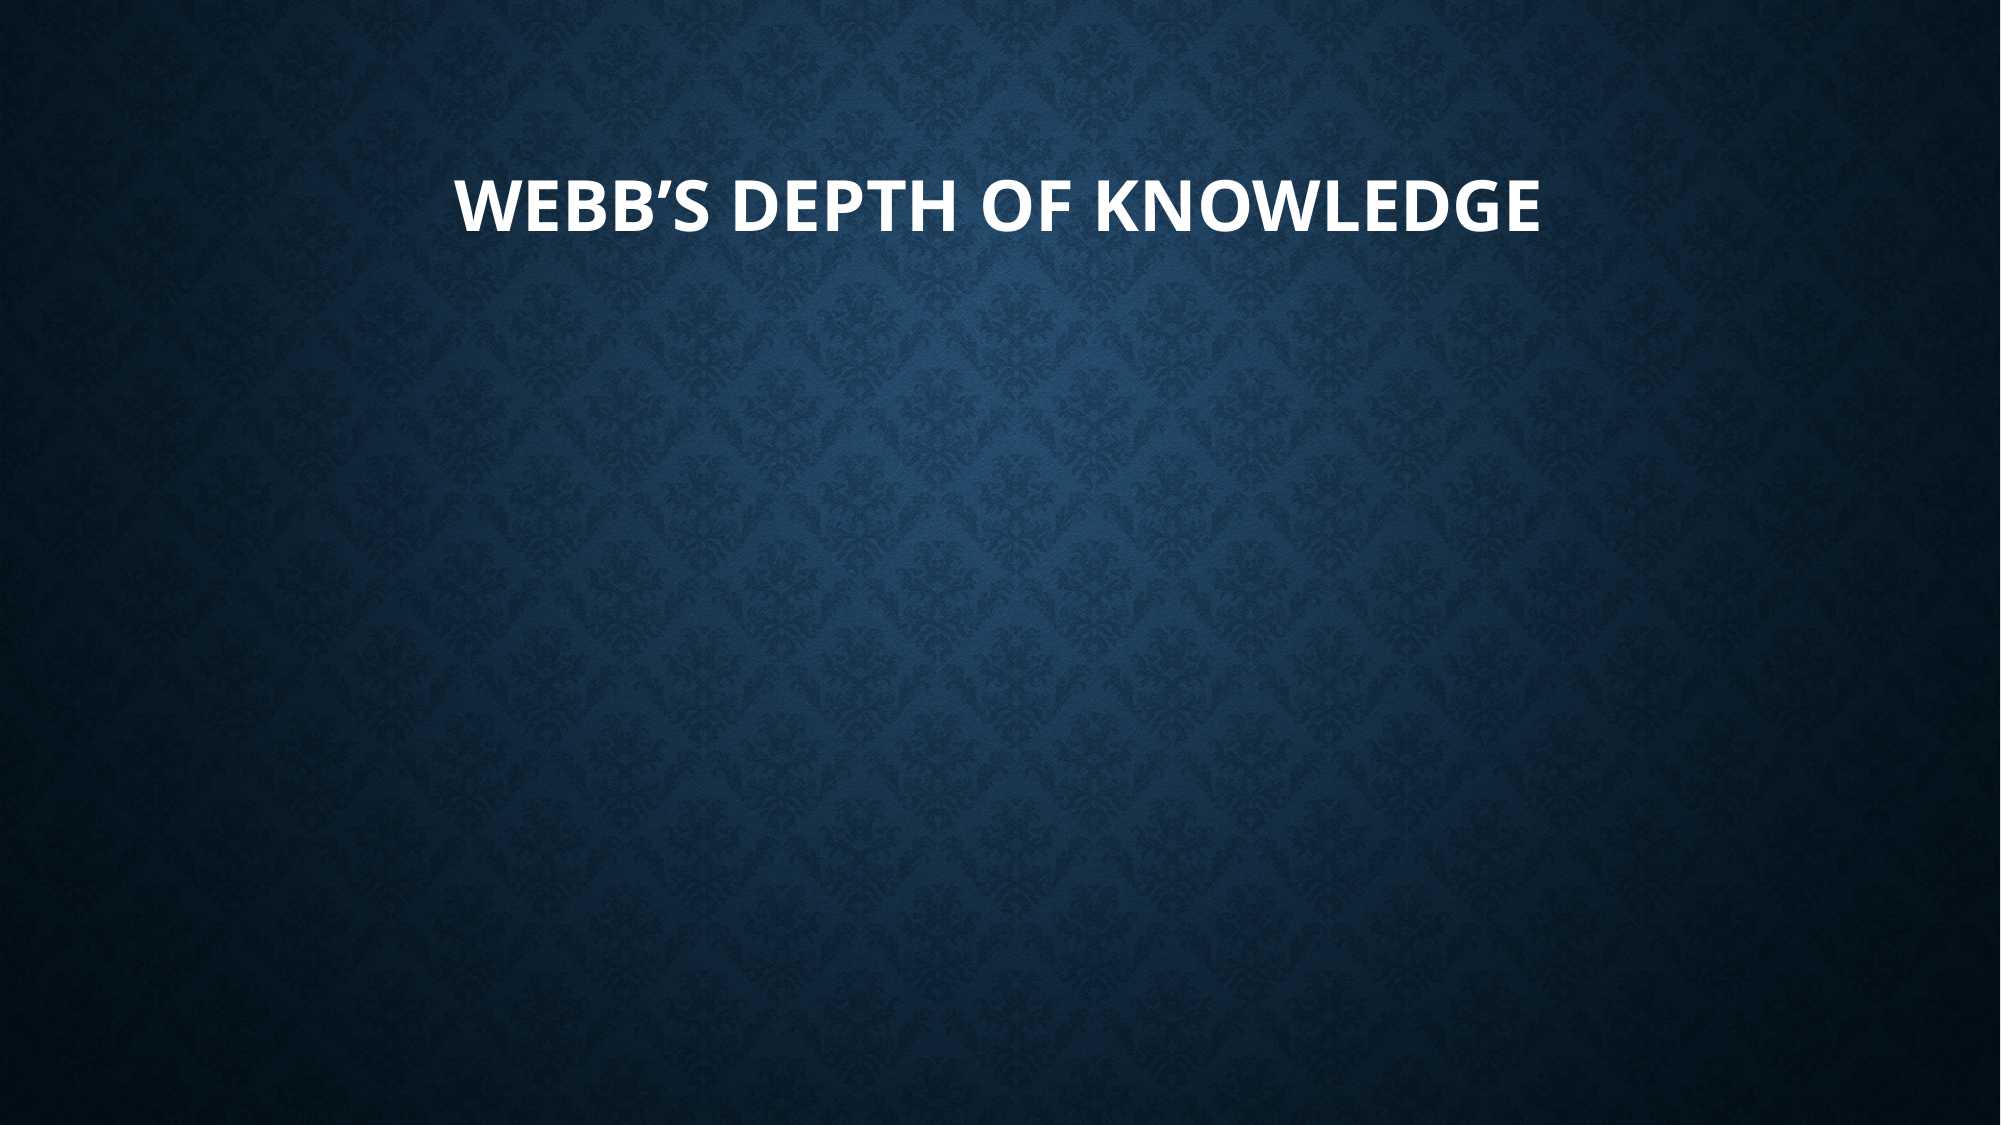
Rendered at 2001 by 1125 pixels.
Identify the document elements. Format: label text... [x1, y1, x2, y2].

title Webb’s Depth of knowledge [149, 99, 1849, 318]
